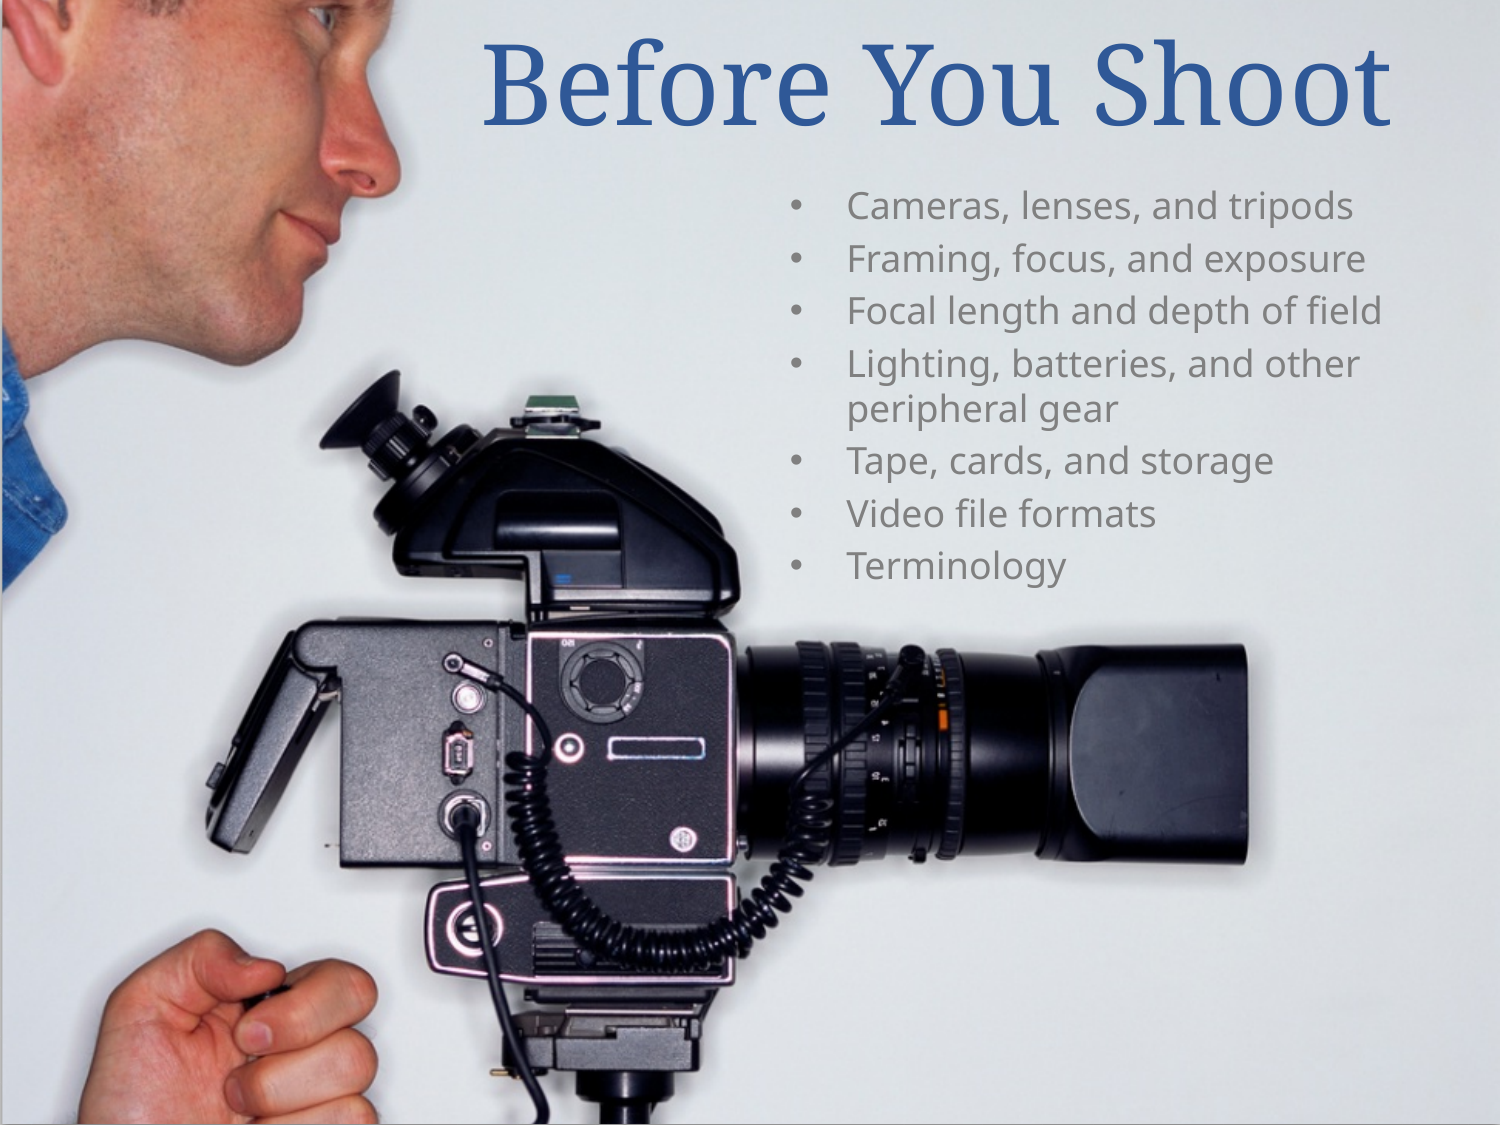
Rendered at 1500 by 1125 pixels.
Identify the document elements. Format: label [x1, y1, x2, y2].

list [2, 0, 1500, 1124]
